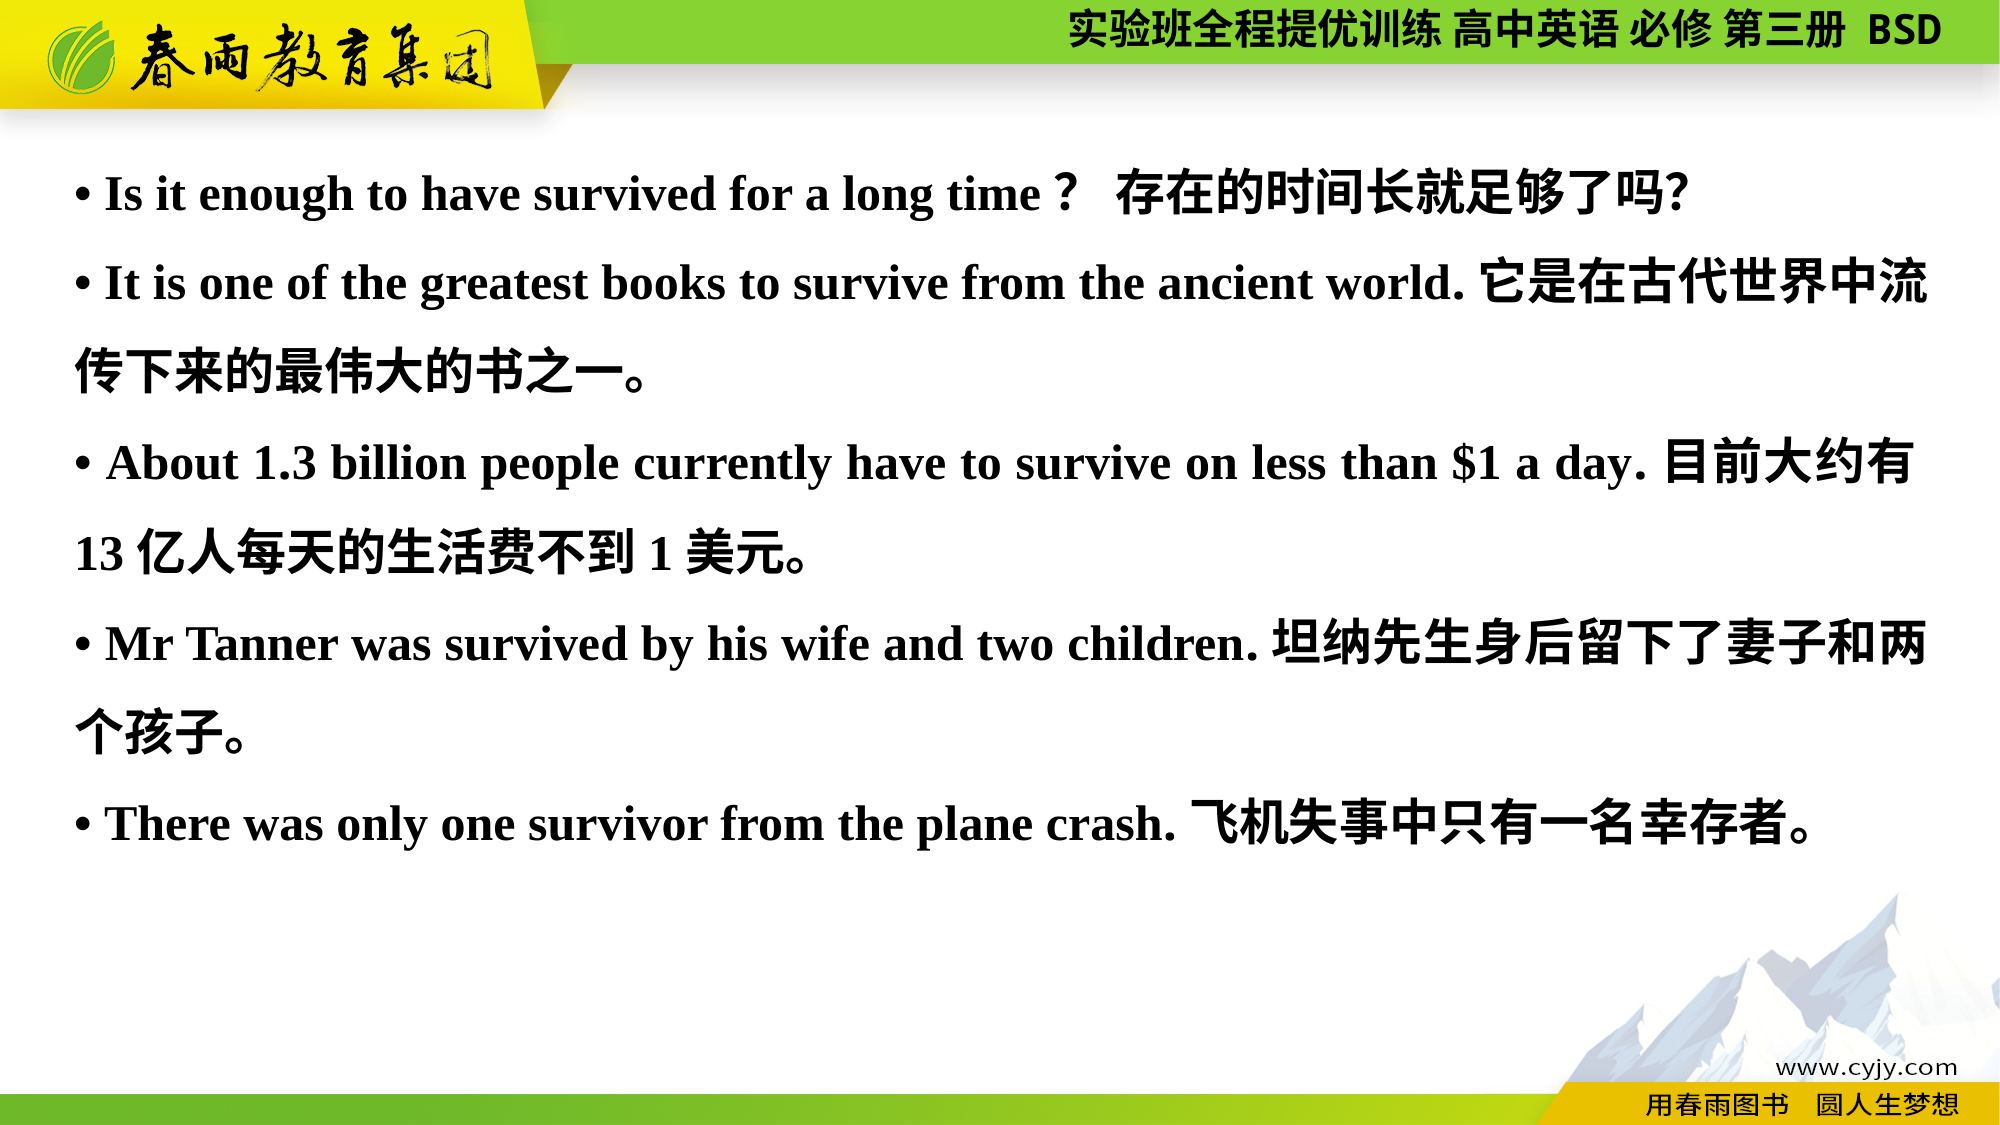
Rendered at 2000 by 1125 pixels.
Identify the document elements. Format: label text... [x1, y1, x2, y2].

list • Is it enough to have survived for a long time？ 存在的时间长就足够了吗？ • It is one of the greatest books to survive from the ancient world.它是在古代世界中流传下来的最伟大的书之一。 • About 1.3 billion people currently have to survive on less than $1 a day.目前大约有13亿人每天的生活费不到1美元。 • Mr Tanner was survived by his wife and two children.坦纳先生身后留下了妻子和两个孩子。 • There was only one survivor from the plane crash.飞机失事中只有一名幸存者。 [59, 122, 1944, 854]
picture [0, 0, 2000, 1125]
